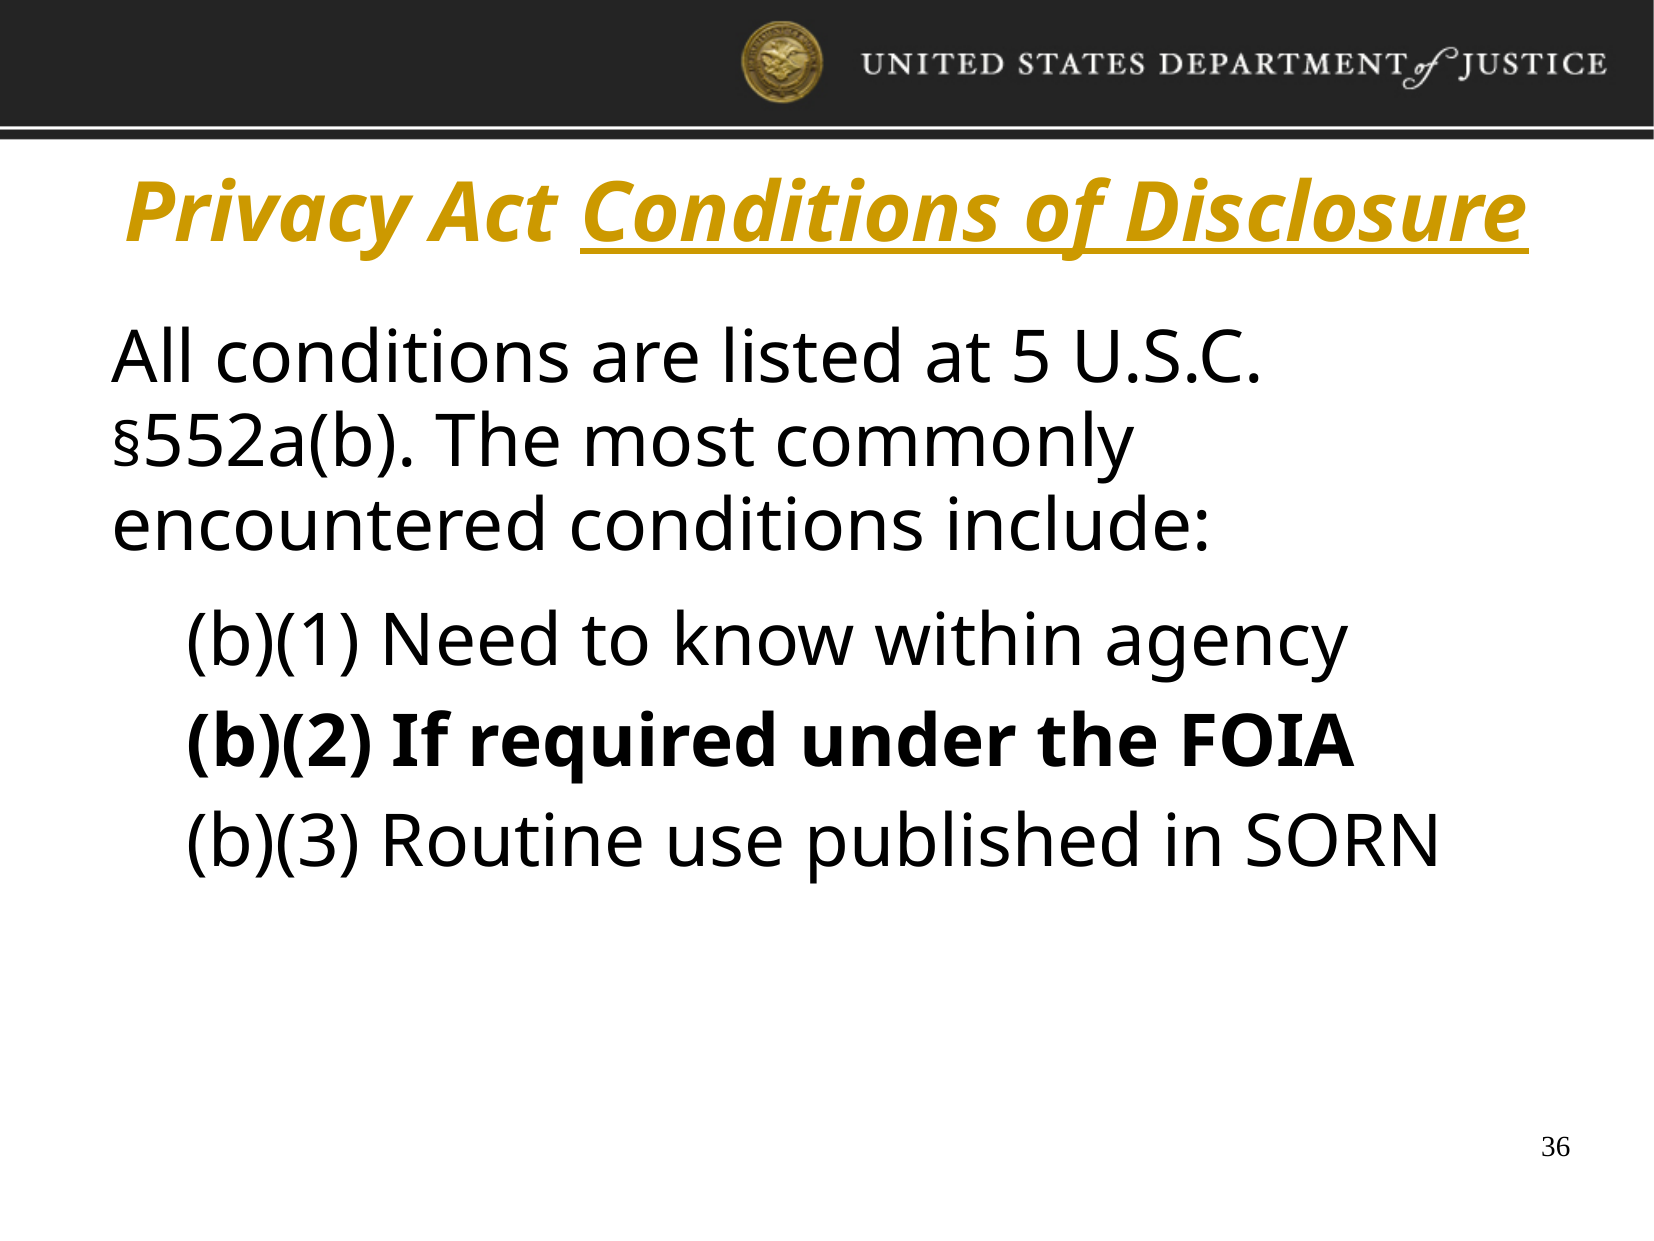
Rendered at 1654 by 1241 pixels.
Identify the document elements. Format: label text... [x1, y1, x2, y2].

text_box Privacy Act Conditions of Disclosure [33, 157, 1621, 269]
slide_number 36 [1185, 1129, 1571, 1216]
text_box All conditions are listed at 5 U.S.C. §552a(b). The most commonly encountered conditions include: (b)(1) Need to know within agency (b)(2) If required under the FOIA (b)(3) Routine use published in SORN [94, 305, 1523, 994]
picture [0, 0, 1654, 1236]
